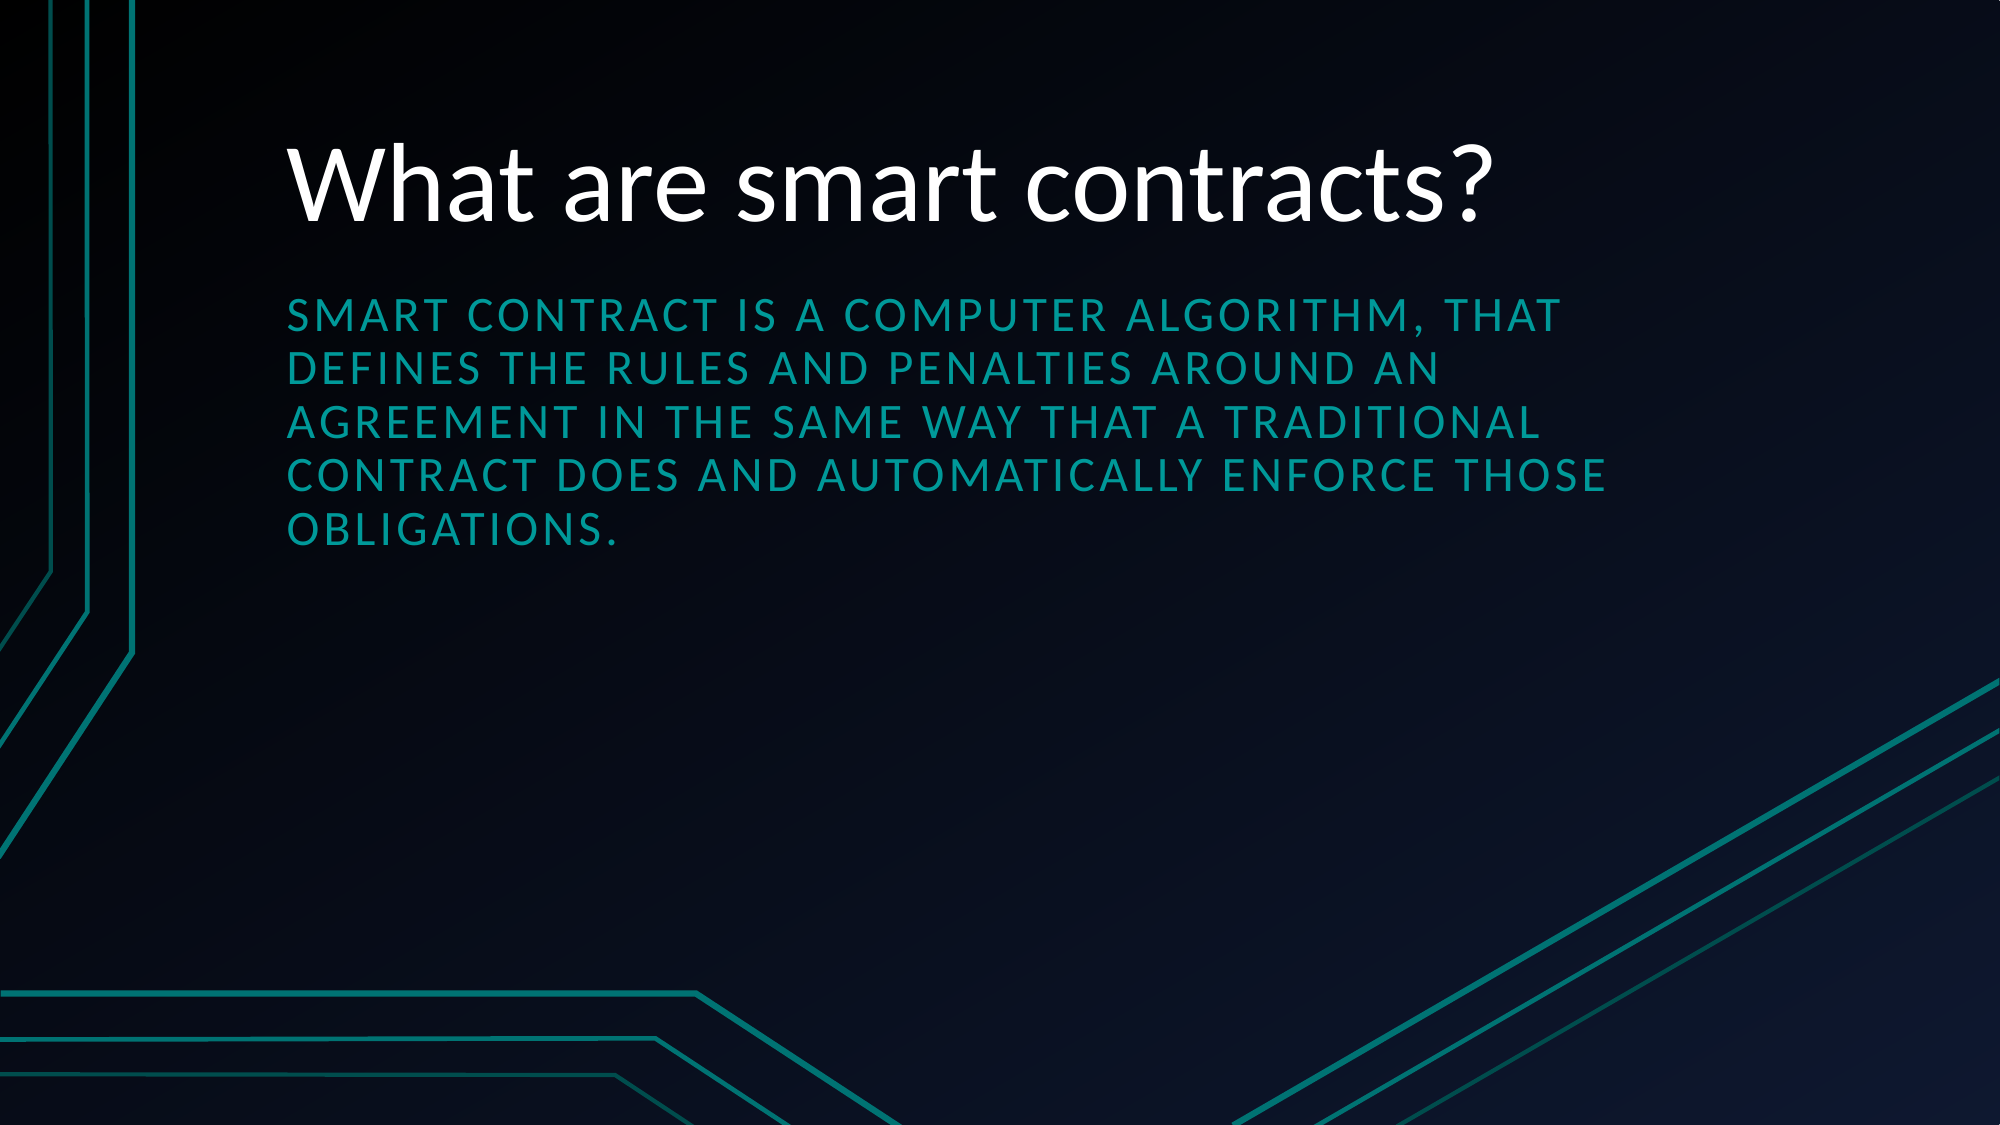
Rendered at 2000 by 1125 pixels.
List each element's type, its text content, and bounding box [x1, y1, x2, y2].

subtitle Smart contract is a computer algorithm, that defines the rules and penalties around an agreement in the same way that a traditional contract does and automatically enforce those obligations. [266, 278, 1700, 567]
title What are smart contracts? [266, 95, 1700, 256]
